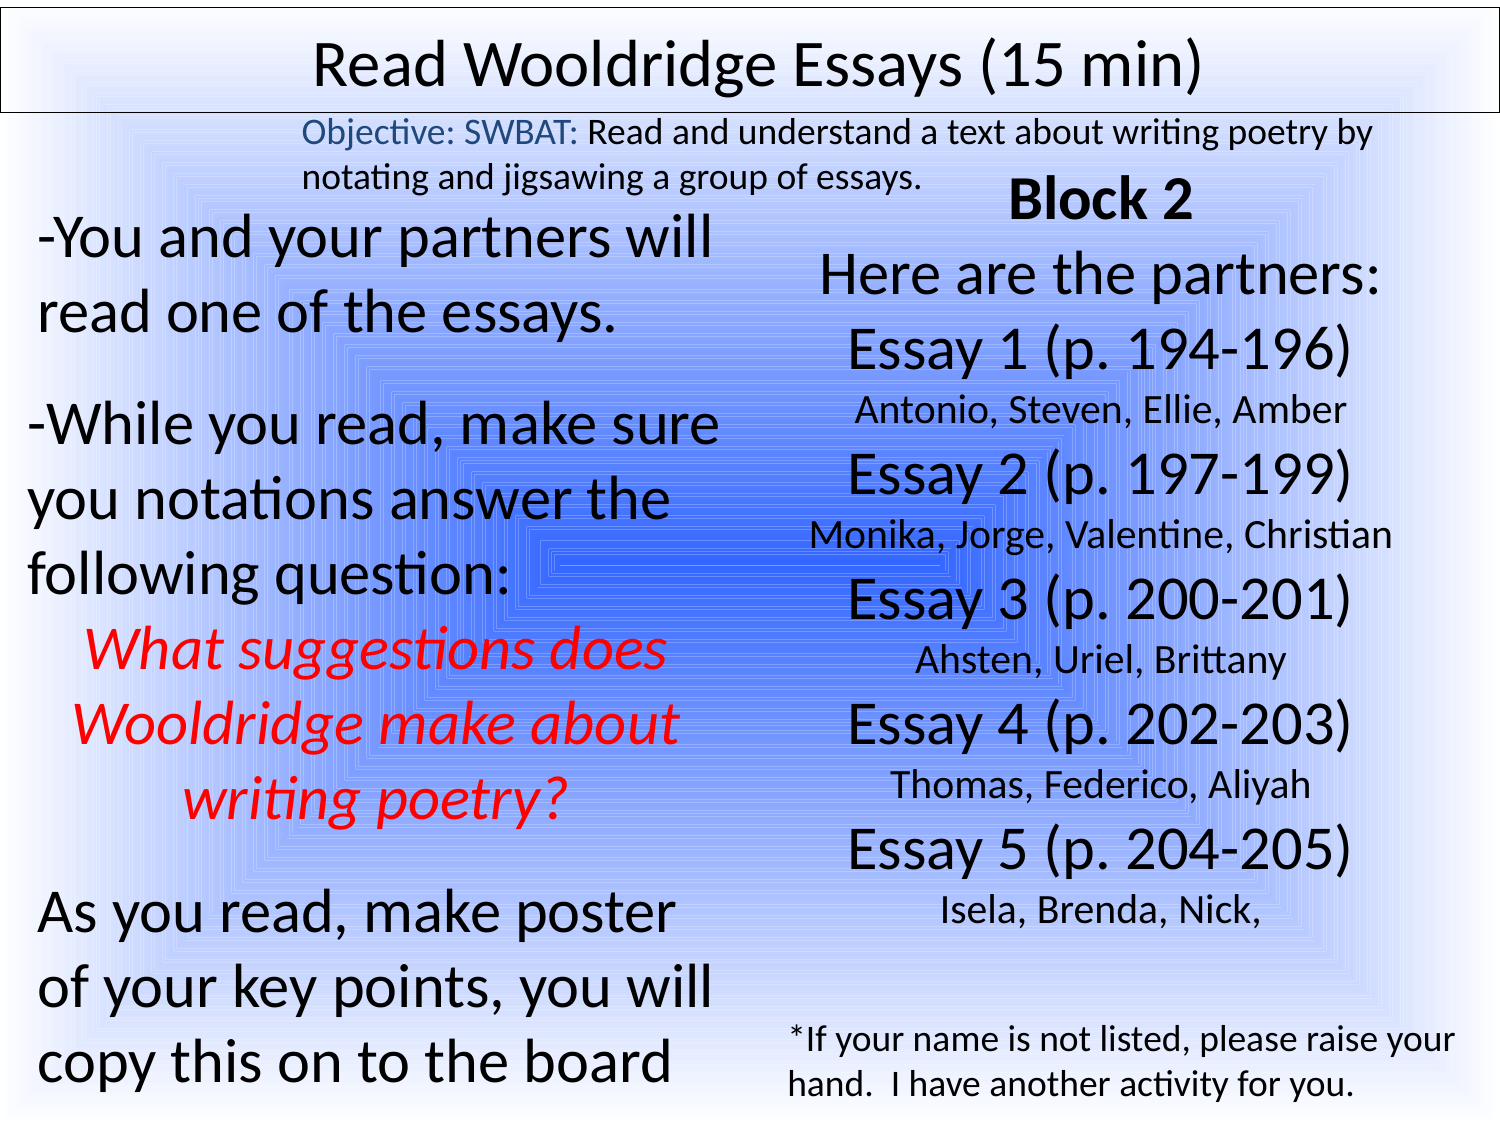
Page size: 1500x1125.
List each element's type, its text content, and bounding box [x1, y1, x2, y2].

text_box -While you read, make sure you notations answer the following question: What suggestions does Wooldridge make about writing poetry? [12, 374, 737, 840]
text_box -You and your partners will read one of the essays. [22, 187, 737, 353]
title Read Wooldridge Essays (15 min) [0, 7, 1500, 113]
text_box *If your name is not listed, please raise your hand. I have another activity for you. [772, 1006, 1500, 1112]
text_box Block 2 Here are the partners: Essay 1 (p. 194-196) Antonio, Steven, Ellie, Amber Essay 2 (p. 197-199) Monika, Jorge, Valentine, Christian Essay 3 (p. 200-201) Ahsten, Uriel, Brittany Essay 4 (p. 202-203) Thomas, Federico, Aliyah Essay 5 (p. 204-205) Isela, Brenda, Nick, [737, 149, 1465, 940]
text_box Objective: SWBAT: Read and understand a text about writing poetry by notating and jigsawing a group of essays. [108, 99, 1450, 187]
text_box As you read, make poster of your key points, you will copy this on to the board [22, 862, 750, 1103]
